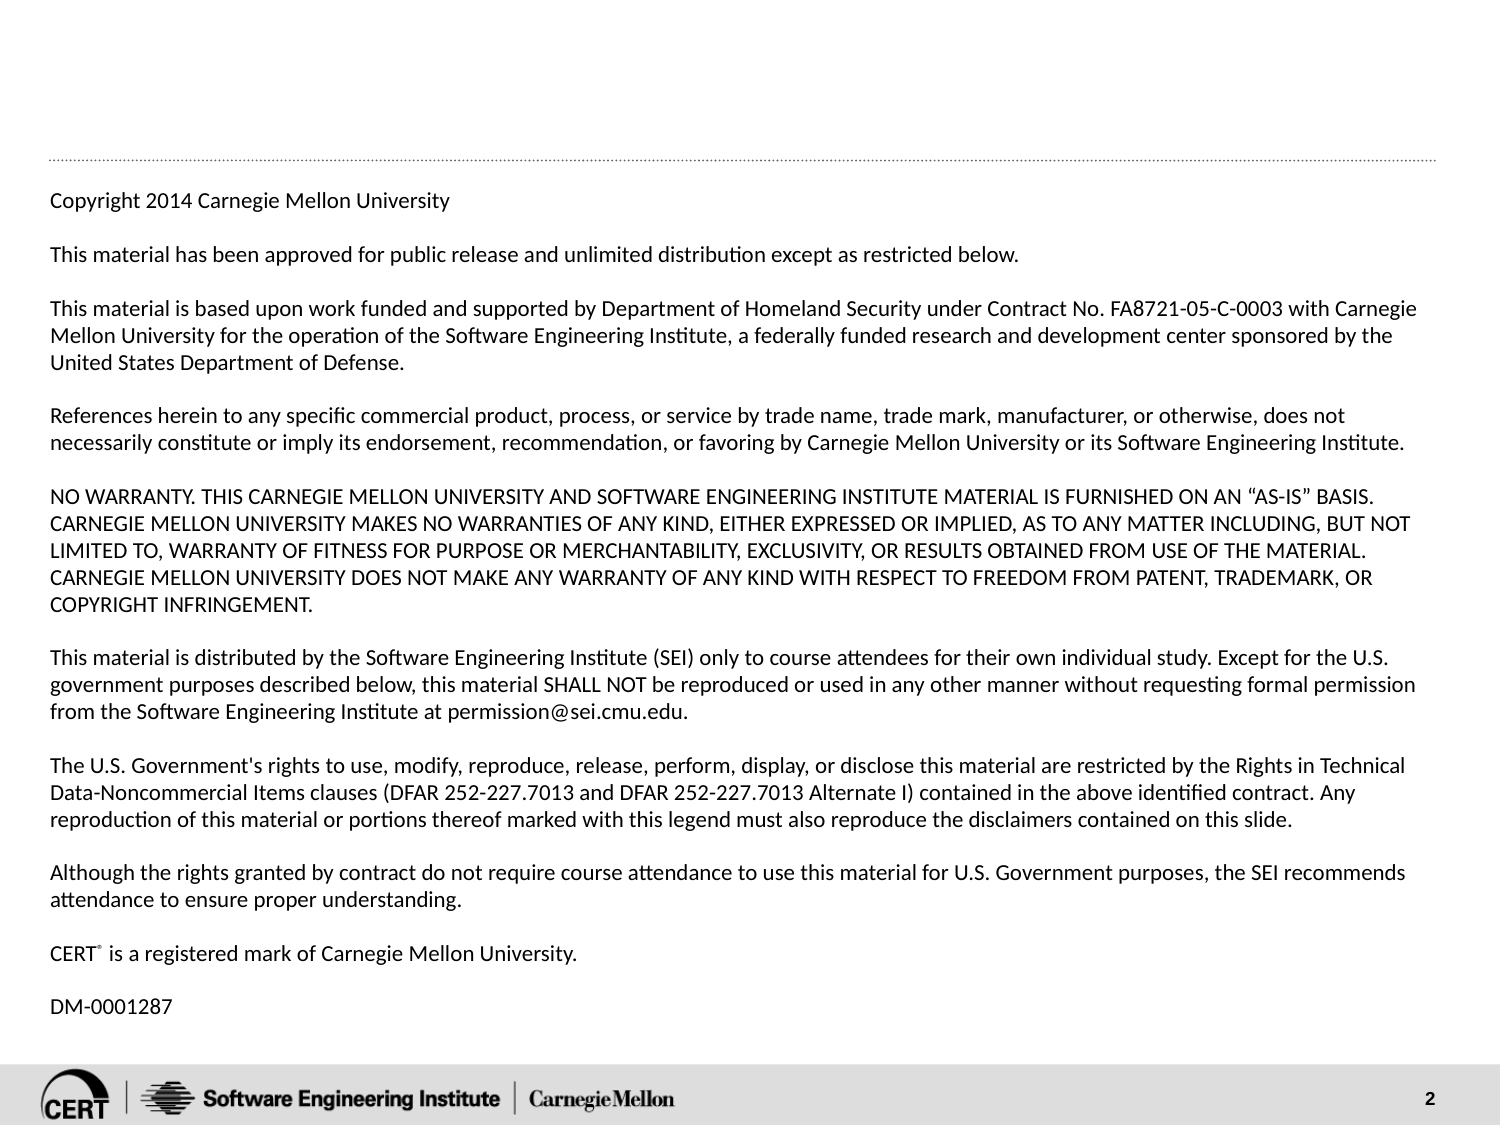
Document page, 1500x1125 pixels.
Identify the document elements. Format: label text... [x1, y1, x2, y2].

picture [24, 1065, 688, 1125]
list Copyright 2014 Carnegie Mellon University This material has been approved for public release and unlimited distribution except as restricted below. This material is based upon work funded and supported by Department of Homeland Security under Contract No. FA8721-05-C-0003 with Carnegie Mellon University for the operation of the Software Engineering Institute, a federally funded research and development center sponsored by the United States Department of Defense. References herein to any specific commercial product, process, or service by trade name, trade mark, manufacturer, or otherwise, does not necessarily constitute or imply its endorsement, recommendation, or favoring by Carnegie Mellon University or its Software Engineering Institute. NO WARRANTY. THIS CARNEGIE MELLON UNIVERSITY AND SOFTWARE ENGINEERING INSTITUTE MATERIAL IS FURNISHED ON AN “AS-IS” BASIS. CARNEGIE MELLON UNIVERSITY MAKES NO WARRANTIES OF ANY KIND, EITHER EXPRESSED OR IMPLIED, AS TO ANY MATTER INCLUDING, BUT NOT LIMITED TO, WARRANTY OF FITNESS FOR PURPOSE OR MERCHANTABILITY, EXCLUSIVITY, OR RESULTS OBTAINED FROM USE OF THE MATERIAL. CARNEGIE MELLON UNIVERSITY DOES NOT MAKE ANY WARRANTY OF ANY KIND WITH RESPECT TO FREEDOM FROM PATENT, TRADEMARK, OR COPYRIGHT INFRINGEMENT. This material is distributed by the Software Engineering Institute (SEI) only to course attendees for their own individual study. Except for the U.S. government purposes described below, this material SHALL NOT be reproduced or used in any other manner without requesting formal permission from the Software Engineering Institute at permission@sei.cmu.edu. The U.S. Government's rights to use, modify, reproduce, release, perform, display, or disclose this material are restricted by the Rights in Technical Data-Noncommercial Items clauses (DFAR 252-227.7013 and DFAR 252-227.7013 Alternate I) contained in the above identified contract. Any reproduction of this material or portions thereof marked with this legend must also reproduce the disclaimers contained on this slide. Although the rights granted by contract do not require course attendance to use this material for U.S. Government purposes, the SEI recommends attendance to ensure proper understanding. CERT® is a registered mark of Carnegie Mellon University. DM-0001287 [49, 187, 1438, 1051]
